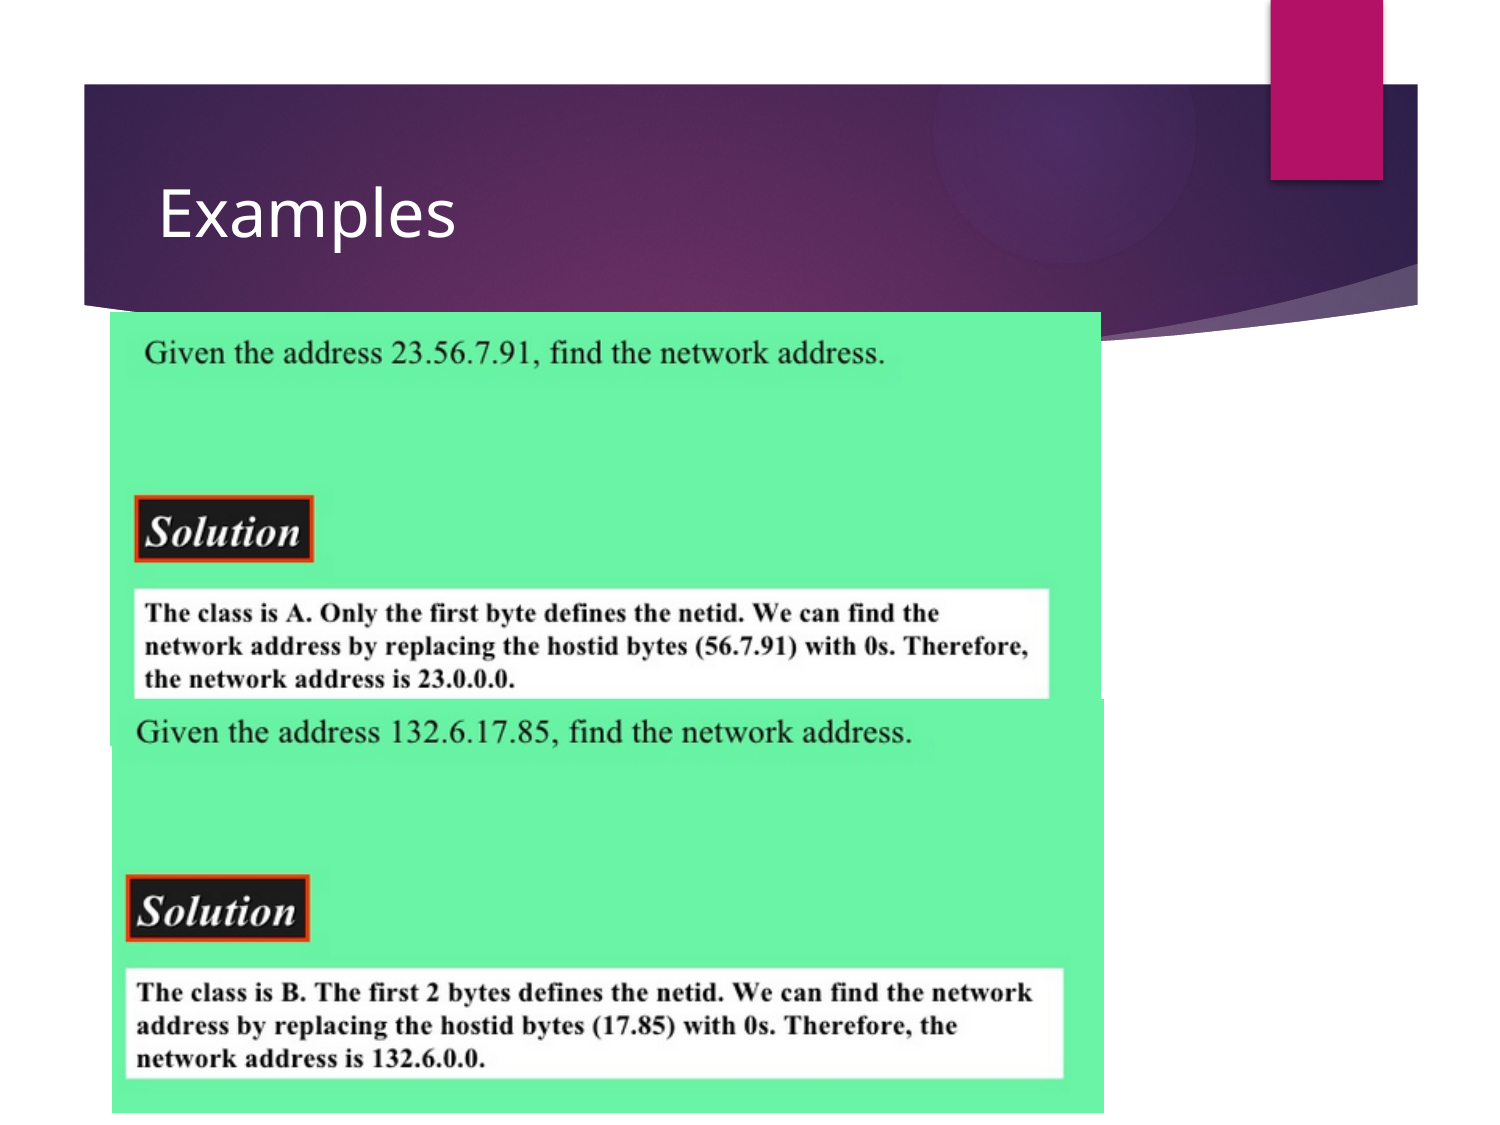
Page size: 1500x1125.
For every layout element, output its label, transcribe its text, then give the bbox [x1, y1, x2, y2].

picture [112, 699, 1104, 1113]
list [109, 312, 1101, 701]
title Examples [142, 152, 1183, 269]
